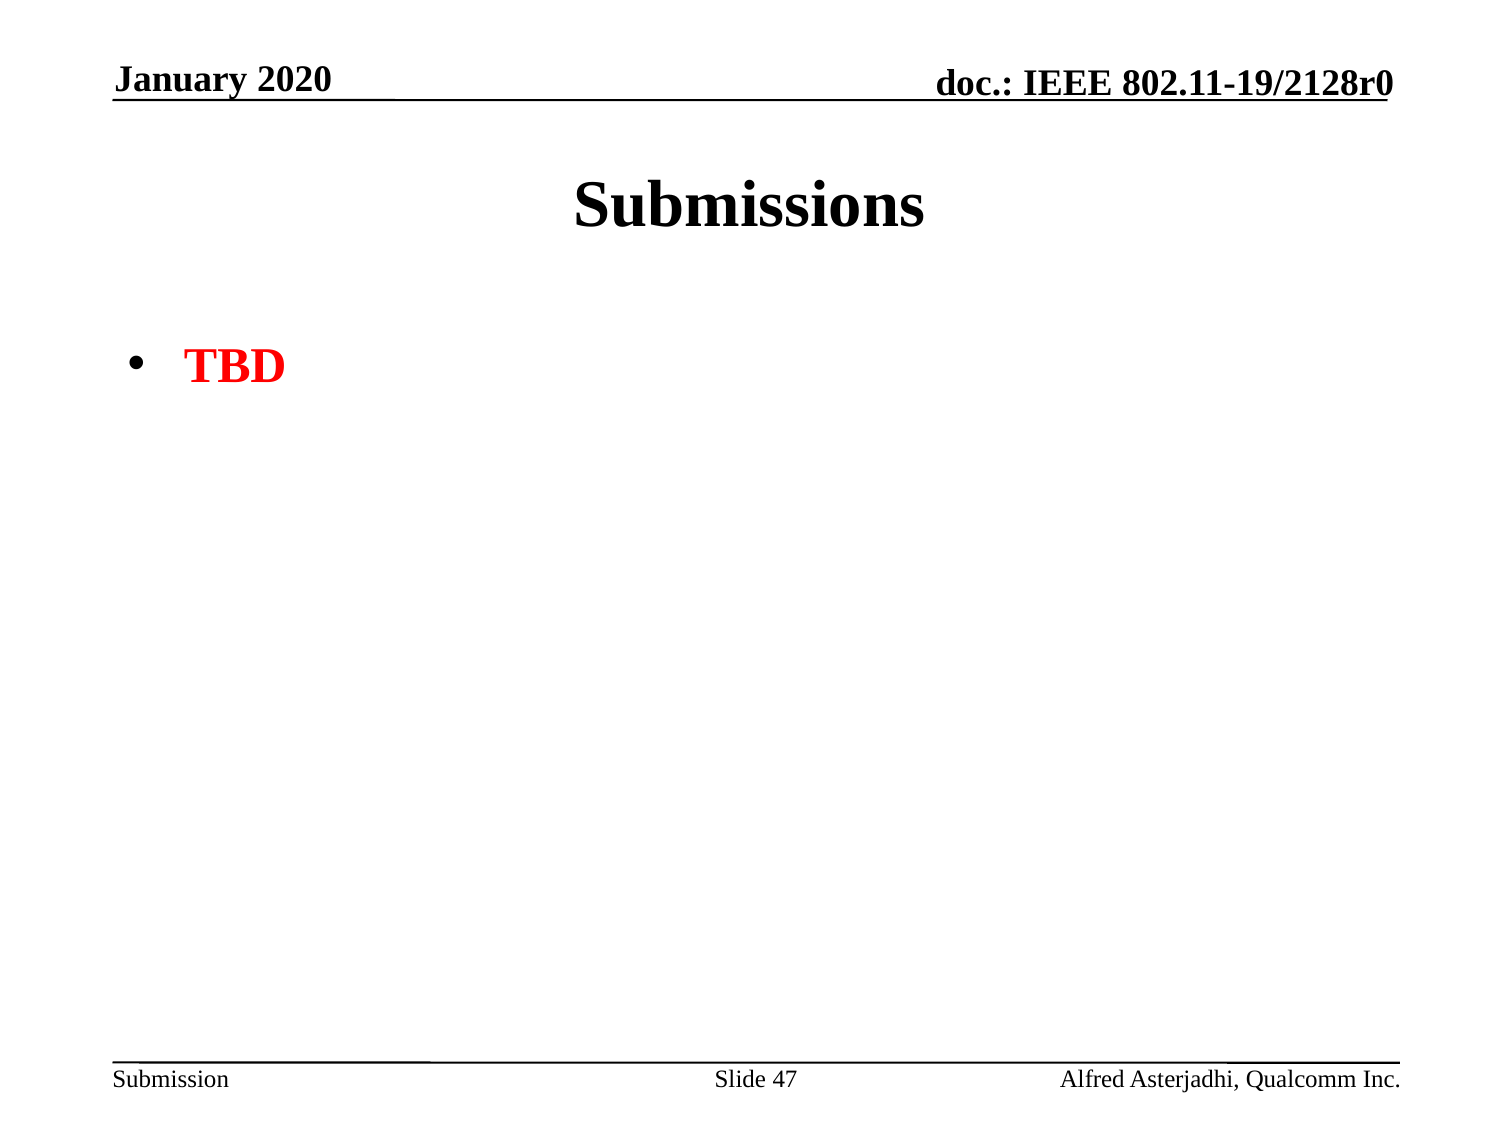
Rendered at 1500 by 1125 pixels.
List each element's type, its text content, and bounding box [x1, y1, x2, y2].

slide_number Slide 47 [712, 1061, 800, 1123]
title Submissions [112, 112, 1388, 288]
footer Alfred Asterjadhi, Qualcomm Inc. [878, 1061, 1402, 1093]
list TBD [112, 324, 1388, 1000]
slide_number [114, 54, 493, 100]
